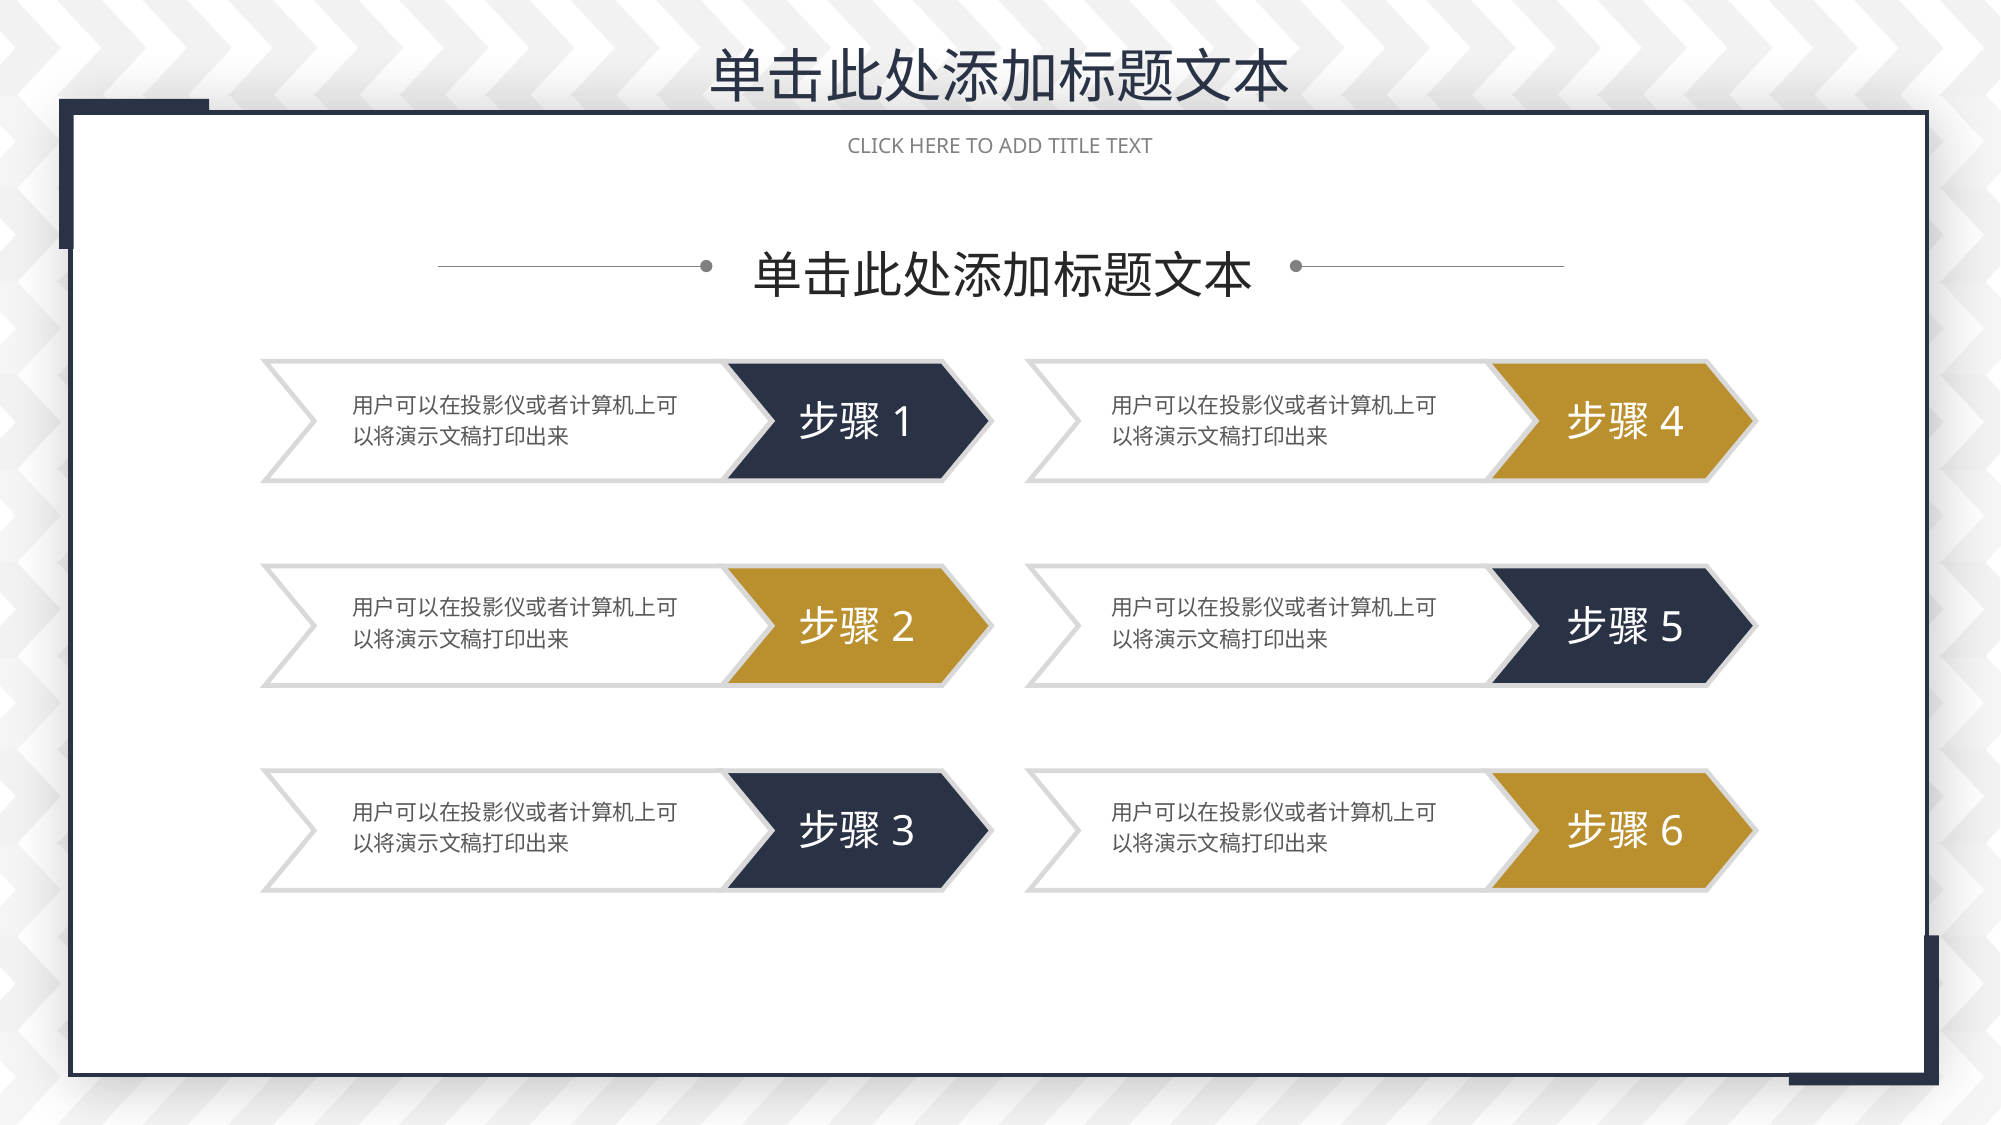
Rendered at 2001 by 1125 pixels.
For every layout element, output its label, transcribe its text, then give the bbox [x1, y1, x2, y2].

text_box 步骤5 [1564, 599, 1687, 650]
text_box 用户可以在投影仪或者计算机上可以将演示文稿打印出来 [1096, 378, 1466, 457]
text_box 步骤2 [795, 599, 918, 650]
text_box 用户可以在投影仪或者计算机上可以将演示文稿打印出来 [1096, 786, 1466, 864]
text_box [262, 769, 774, 892]
text_box [1026, 564, 1538, 687]
text_box 单击此处添加标题文本 [633, 225, 1372, 304]
text_box 步骤3 [795, 803, 918, 854]
text_box [724, 769, 994, 892]
text_box 用户可以在投影仪或者计算机上可以将演示文稿打印出来 [337, 581, 707, 659]
text_box 步骤1 [795, 395, 918, 446]
text_box [1488, 564, 1758, 687]
text_box [724, 564, 994, 687]
text_box 步骤6 [1564, 803, 1687, 854]
text_box [1026, 360, 1538, 482]
text_box [1489, 360, 1758, 482]
text_box 步骤4 [1564, 395, 1687, 446]
text_box [724, 360, 994, 482]
text_box [262, 564, 774, 687]
text_box [262, 360, 774, 482]
text_box [1488, 769, 1758, 892]
text_box 用户可以在投影仪或者计算机上可以将演示文稿打印出来 [1096, 581, 1466, 659]
text_box [1026, 769, 1538, 892]
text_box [609, 18, 1391, 163]
text_box 用户可以在投影仪或者计算机上可以将演示文稿打印出来 [337, 786, 707, 864]
text_box 用户可以在投影仪或者计算机上可以将演示文稿打印出来 [337, 378, 707, 457]
